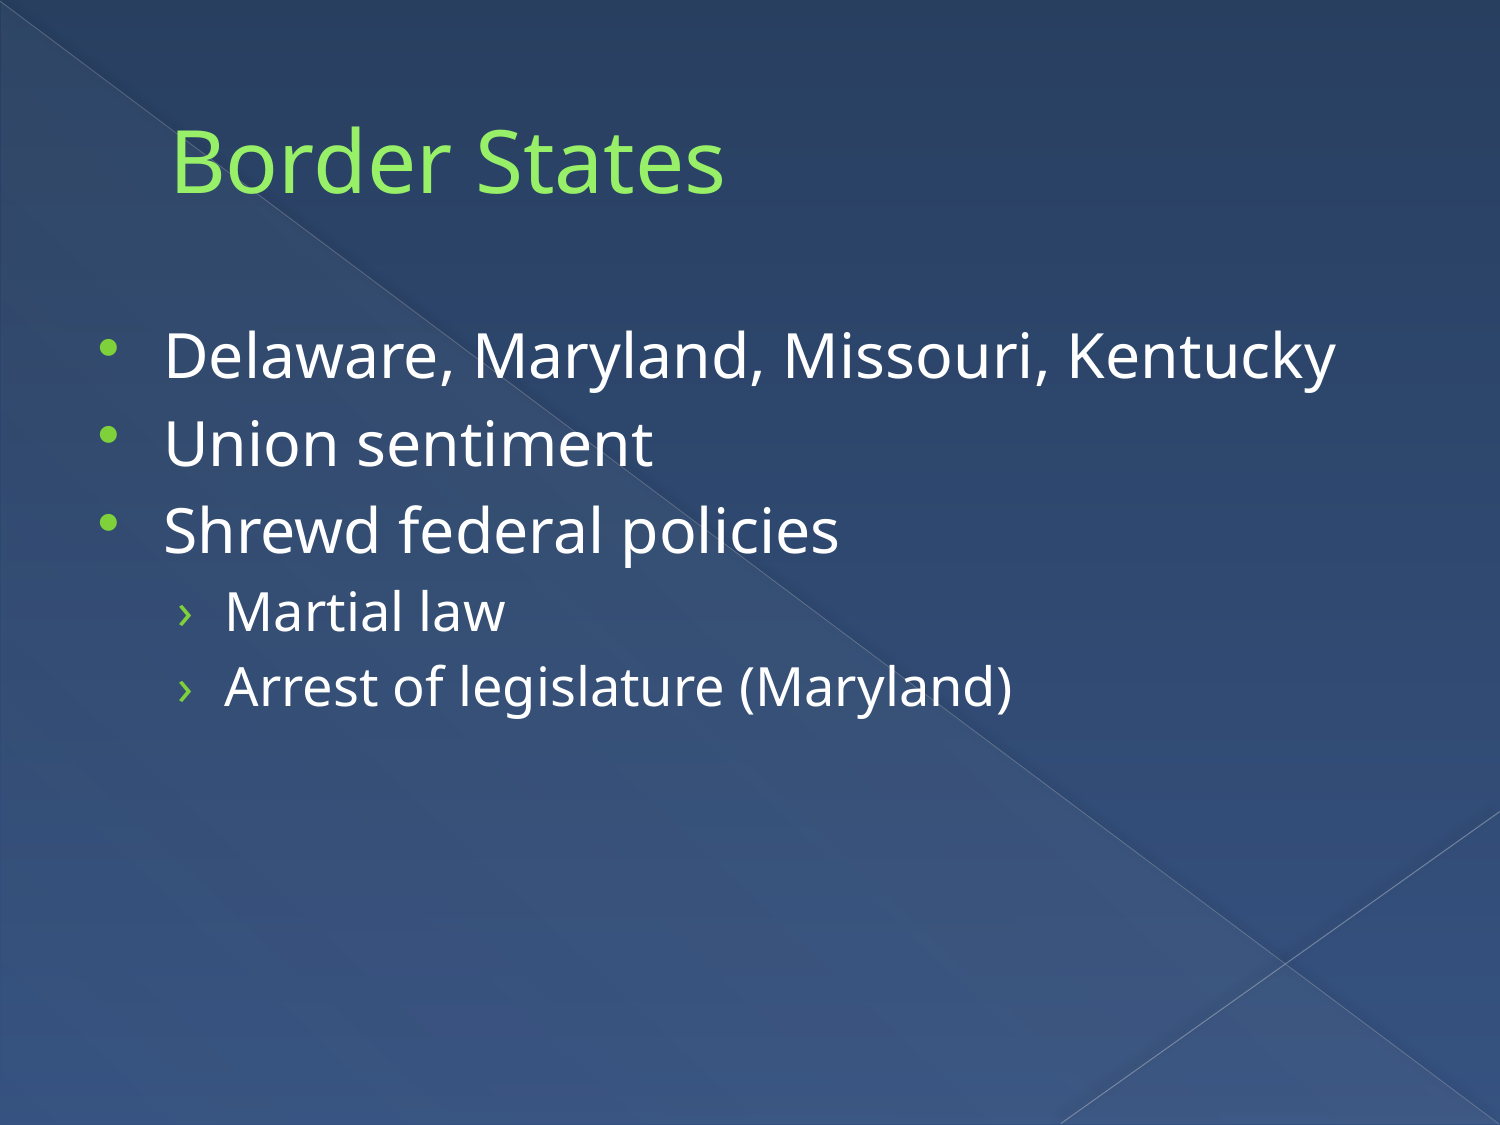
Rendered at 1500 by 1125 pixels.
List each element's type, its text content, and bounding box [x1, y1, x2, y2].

list Delaware, Maryland, Missouri, Kentucky Union sentiment Shrewd federal policies Martial law Arrest of legislature (Maryland) [75, 308, 1425, 1059]
title Border States [75, 43, 1425, 274]
